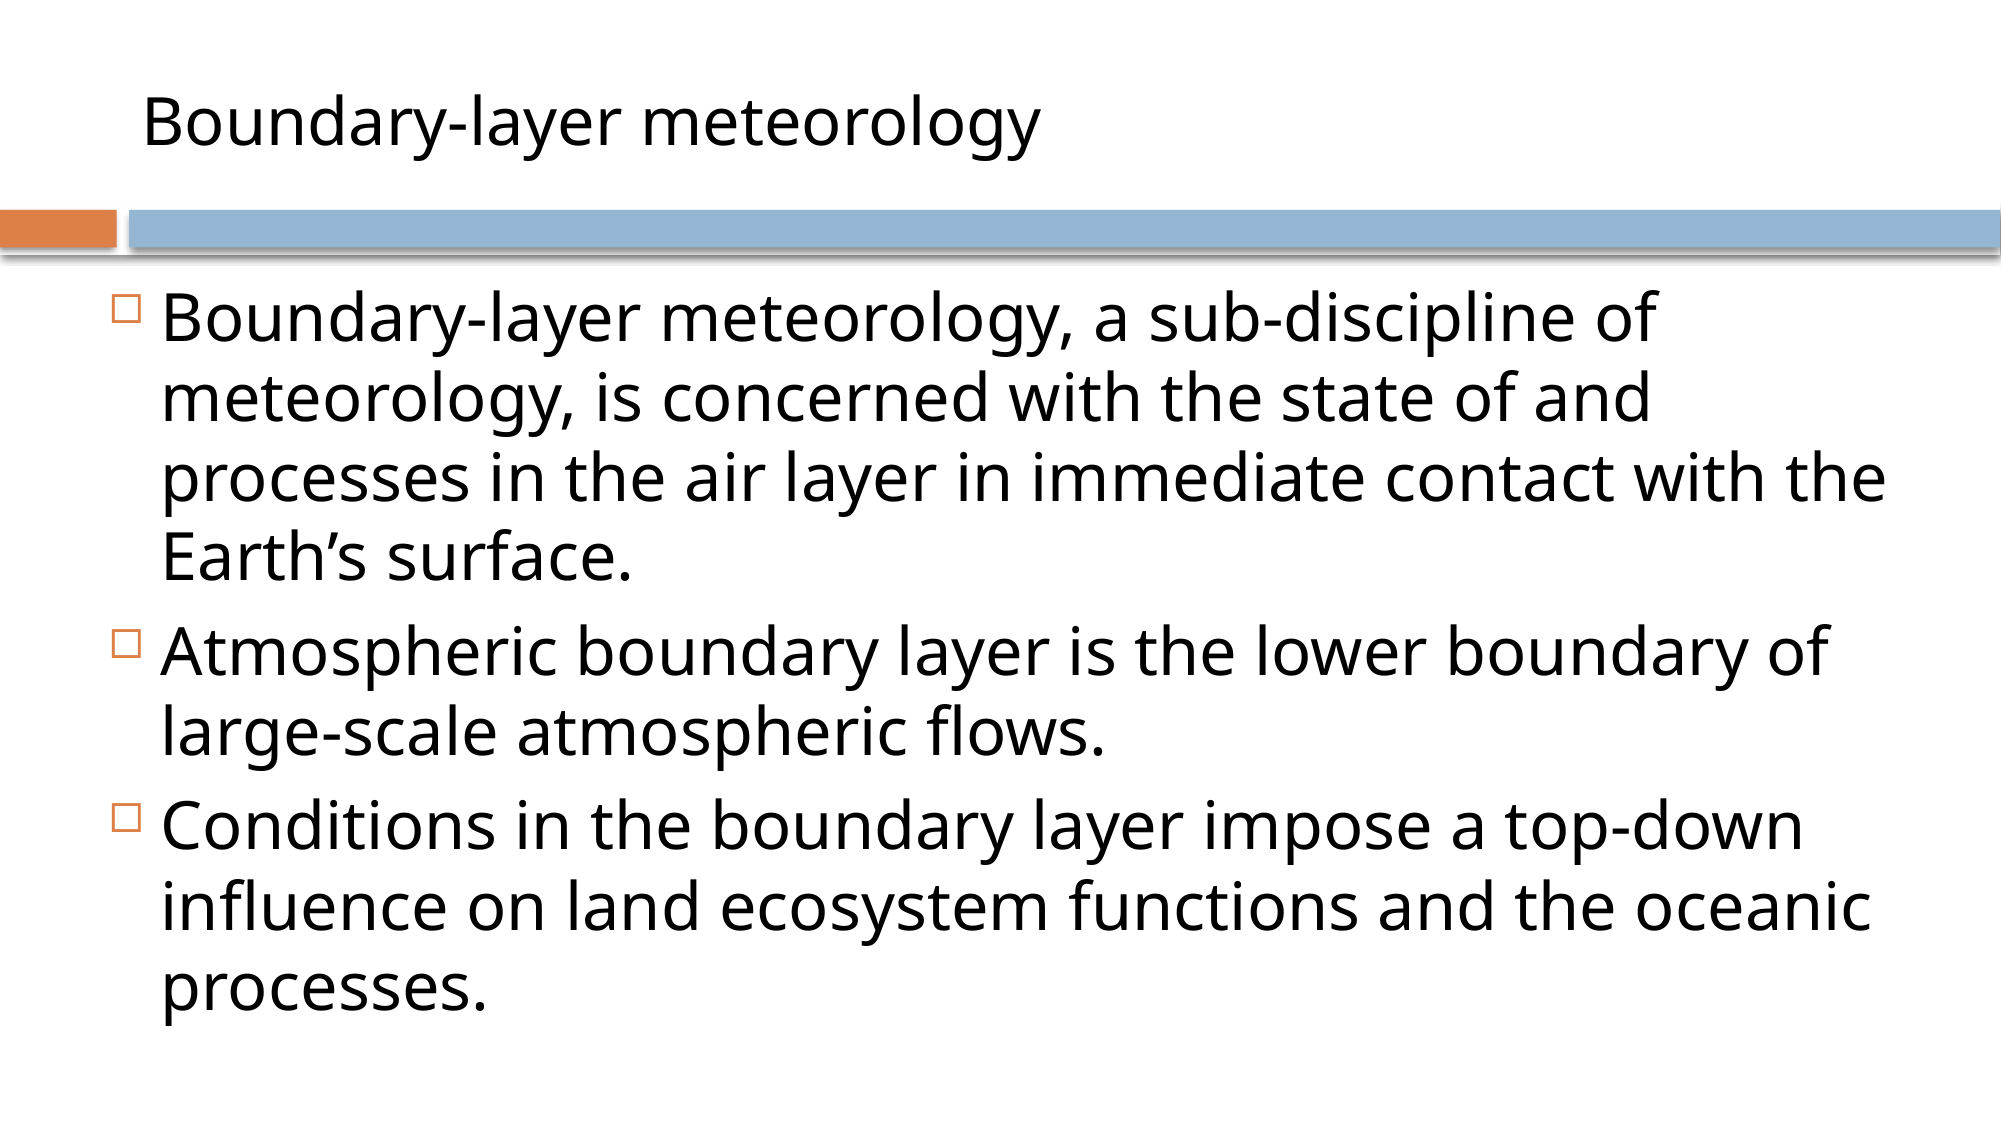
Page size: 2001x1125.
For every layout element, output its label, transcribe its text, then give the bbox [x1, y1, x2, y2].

title Boundary-layer meteorology [126, 37, 1688, 200]
list Boundary-layer meteorology, a sub-discipline of meteorology, is concerned with the state of and processes in the air layer in immediate contact with the Earth’s surface. Atmospheric boundary layer is the lower boundary of large-scale atmospheric flows. Conditions in the boundary layer impose a top-down influence on land ecosystem functions and the oceanic processes. [93, 266, 1916, 1005]
